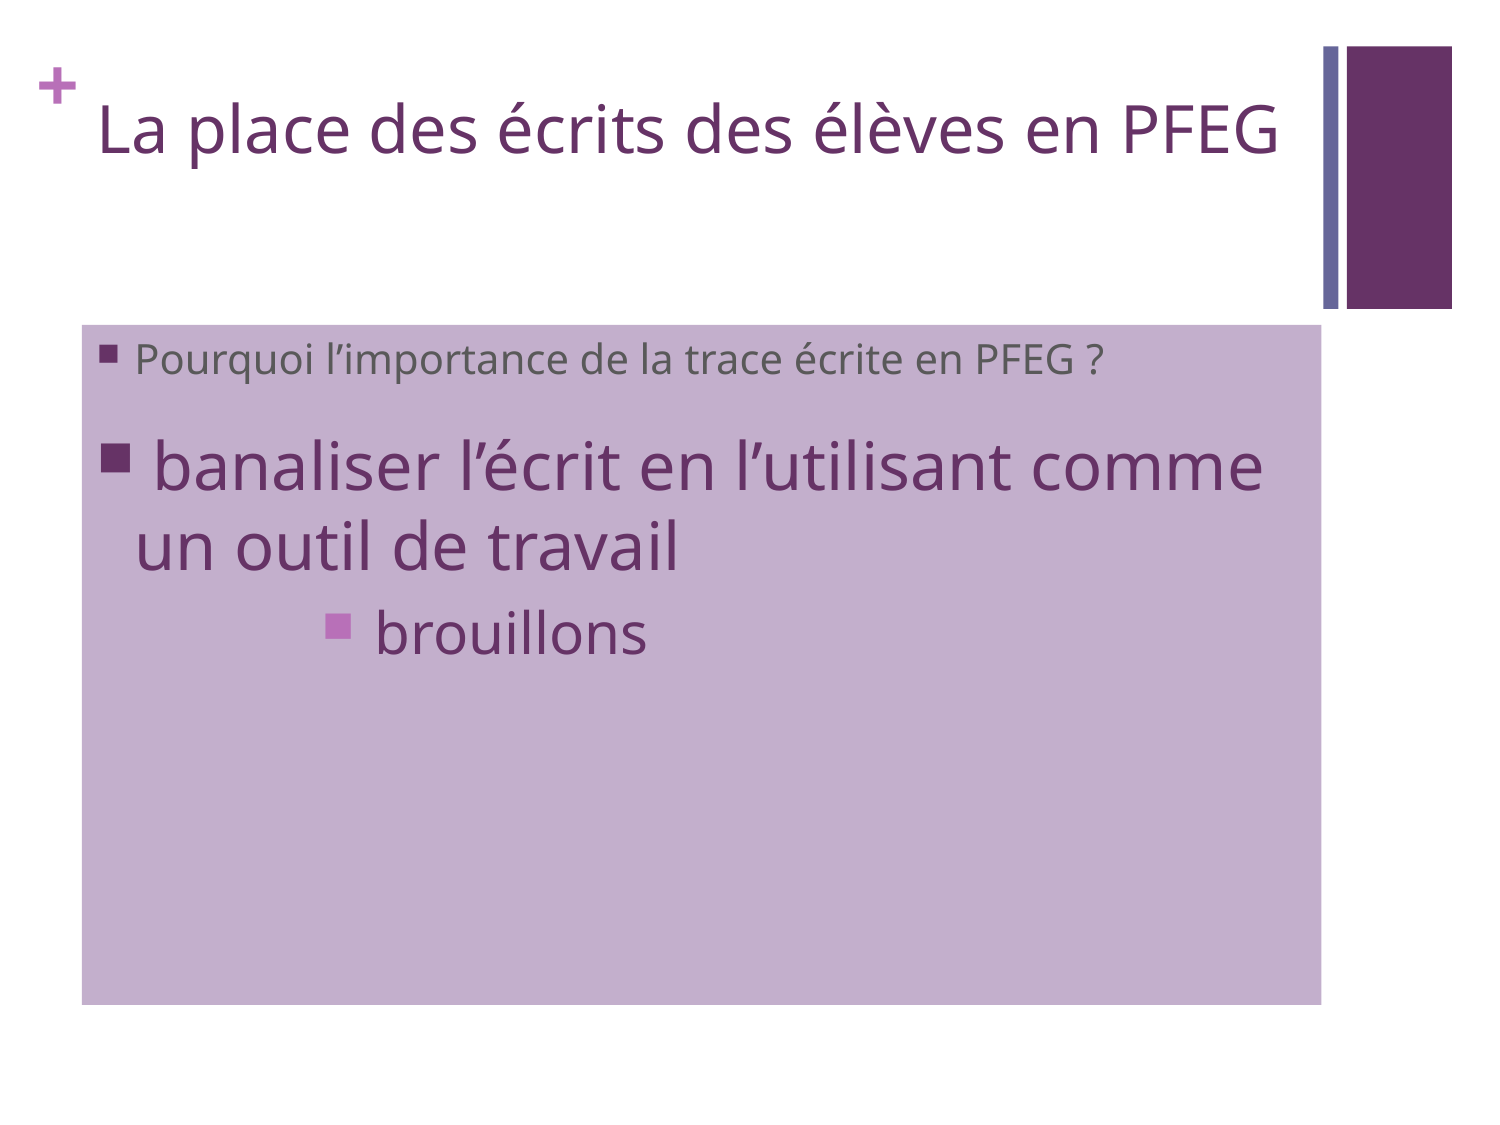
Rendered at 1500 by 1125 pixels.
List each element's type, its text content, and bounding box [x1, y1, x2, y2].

title La place des écrits des élèves en PFEG [81, 79, 1322, 263]
list Pourquoi l’importance de la trace écrite en PFEG ? banaliser l’écrit en l’utilisant comme un outil de travail brouillons [81, 324, 1322, 1005]
